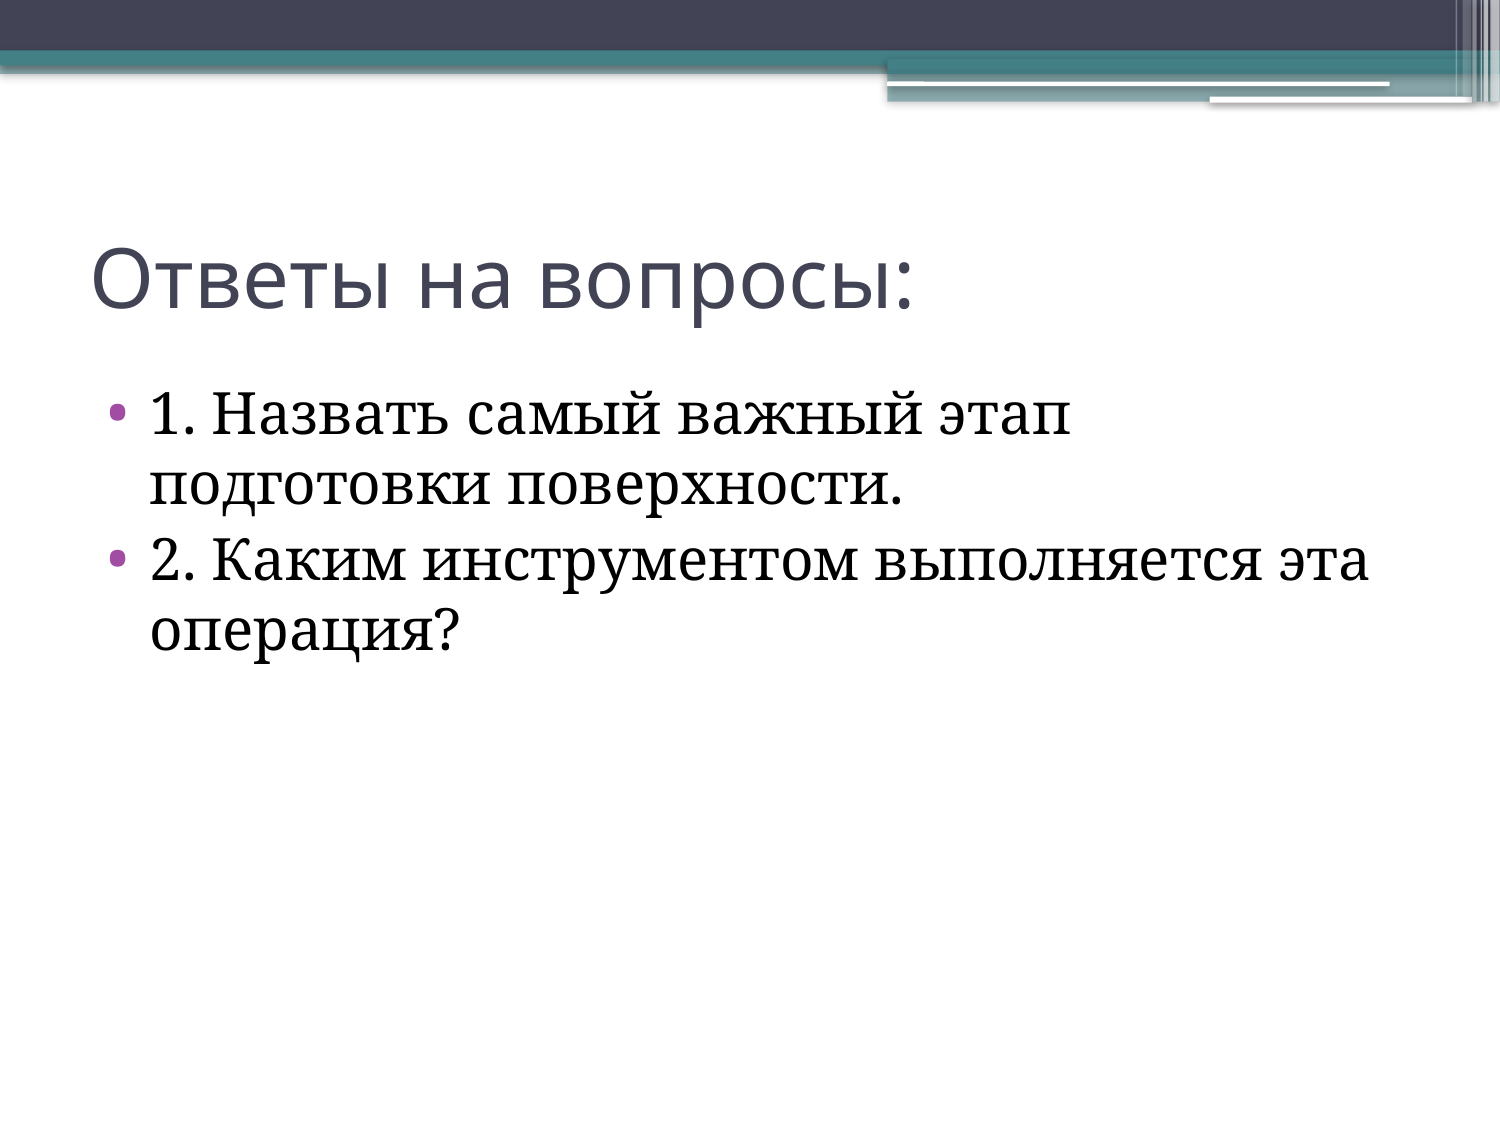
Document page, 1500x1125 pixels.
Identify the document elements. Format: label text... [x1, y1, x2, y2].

title Ответы на вопросы: [75, 187, 1425, 363]
list 1. Назвать самый важный этап подготовки поверхности. 2. Каким инструментом выполняется эта операция? [75, 368, 1425, 1079]
